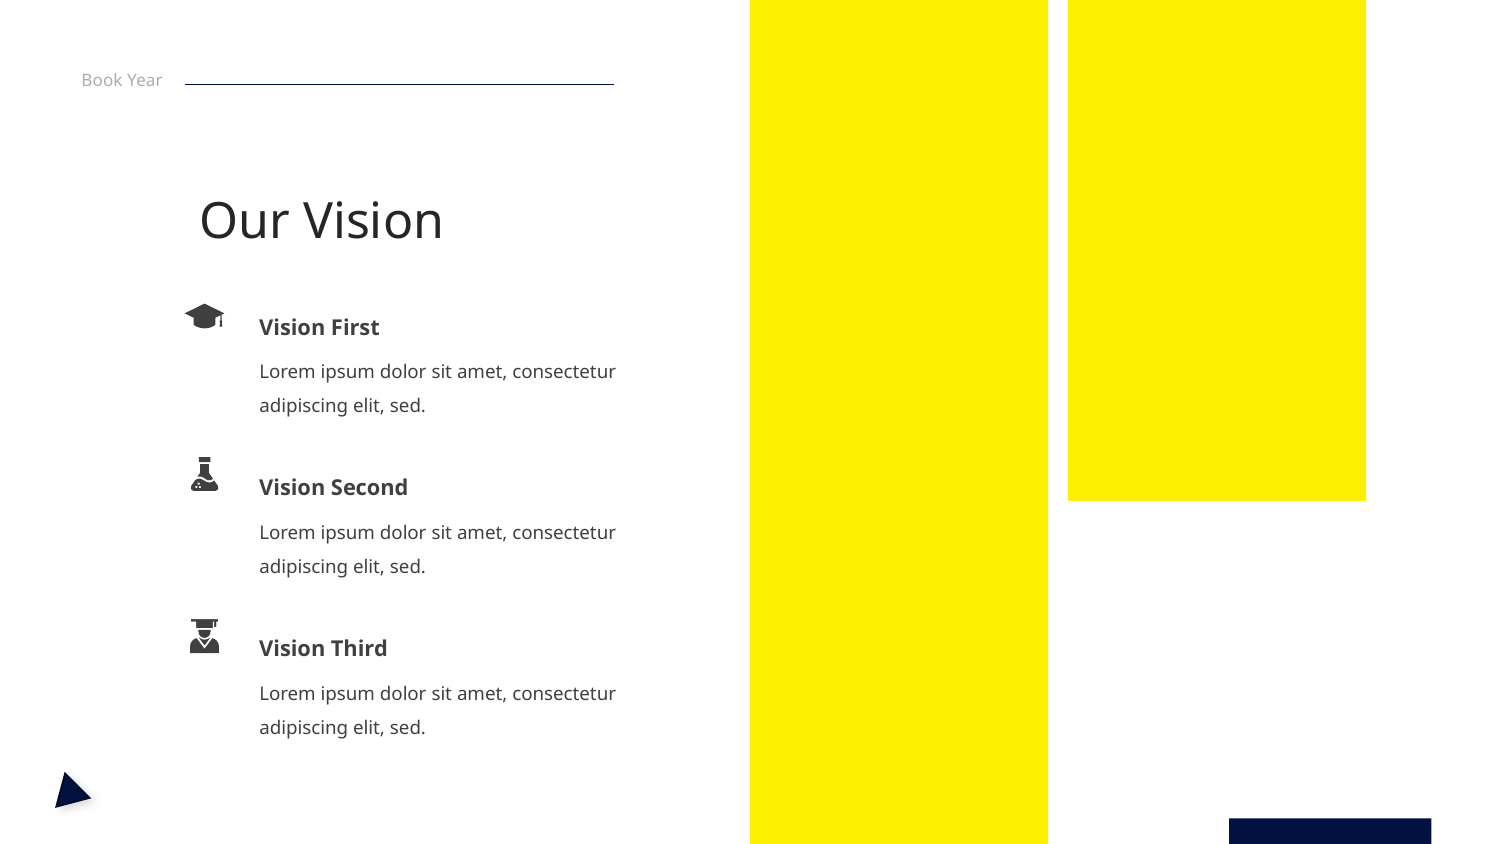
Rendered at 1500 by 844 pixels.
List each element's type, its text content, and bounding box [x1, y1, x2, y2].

text_box Lorem ipsum dolor sit amet, consectetur adipiscing elit, sed. [244, 341, 677, 424]
text_box [55, 771, 92, 808]
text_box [190, 456, 219, 491]
text_box Lorem ipsum dolor sit amet, consectetur adipiscing elit, sed. [244, 663, 677, 746]
text_box Vision Third [244, 614, 599, 669]
text_box [1228, 817, 1432, 844]
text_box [63, 61, 614, 98]
text_box Our Vision [184, 180, 460, 256]
picture [749, 0, 1049, 844]
text_box Lorem ipsum dolor sit amet, consectetur adipiscing elit, sed. [244, 501, 677, 585]
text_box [190, 619, 219, 654]
text_box Vision Second [244, 453, 599, 508]
text_box [184, 303, 225, 329]
picture [1068, 0, 1367, 501]
text_box Vision First [244, 292, 599, 347]
